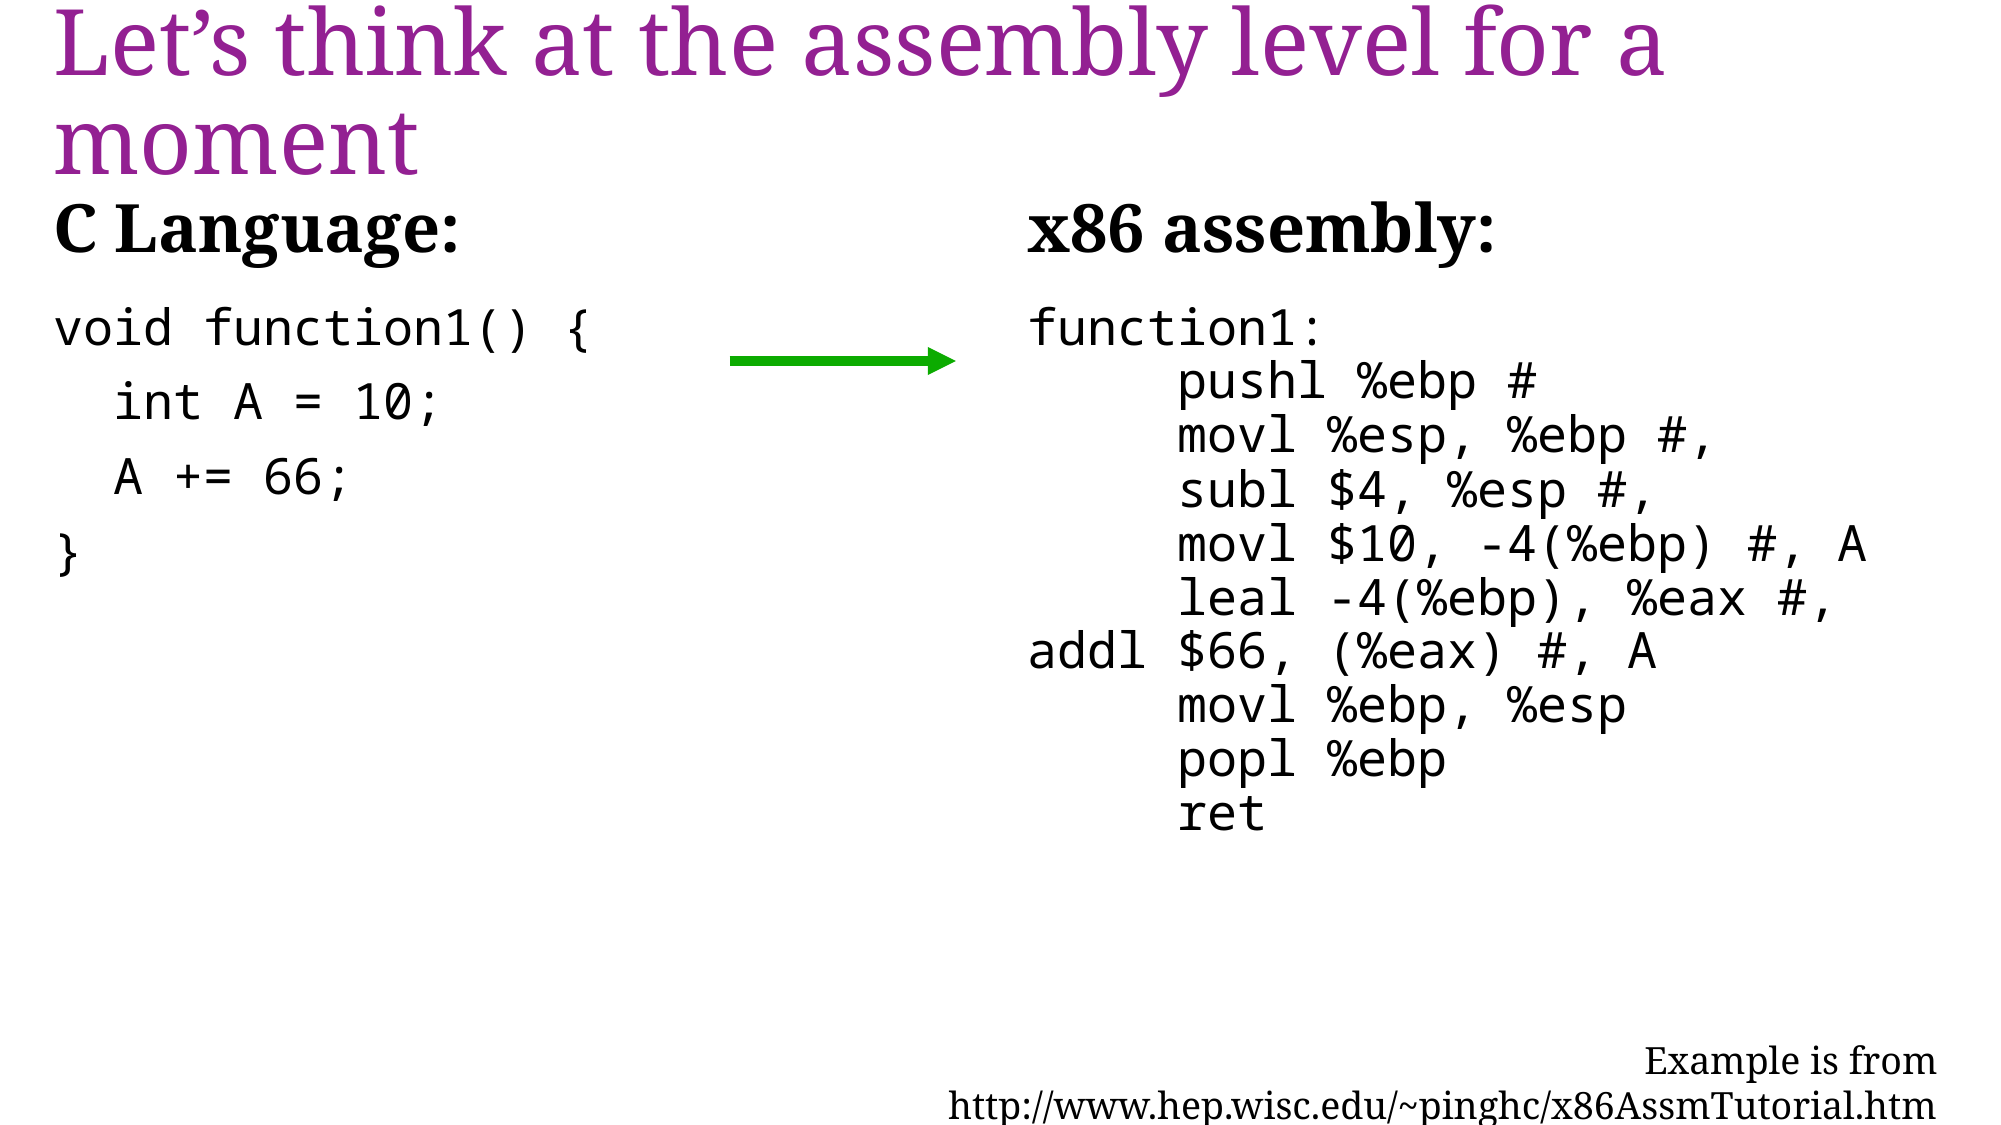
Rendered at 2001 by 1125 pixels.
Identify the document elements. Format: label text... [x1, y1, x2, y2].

list C Language: [38, 187, 984, 275]
list x86 assembly: [1012, 187, 1966, 275]
title Let’s think at the assembly level for a moment [38, 22, 1966, 168]
list void function1() { int A = 10; A += 66; } [38, 294, 984, 1104]
list function1: pushl %ebp # movl %esp, %ebp #, subl $4, %esp #, movl $10, -4(%ebp) #, A leal -4(%ebp), %eax #, addl $66, (%eax) #, A movl %ebp, %esp popl %ebp ret [1012, 294, 1966, 1104]
text_box Example is from http://www.hep.wisc.edu/~pinghc/x86AssmTutorial.htm [691, 1029, 1953, 1125]
